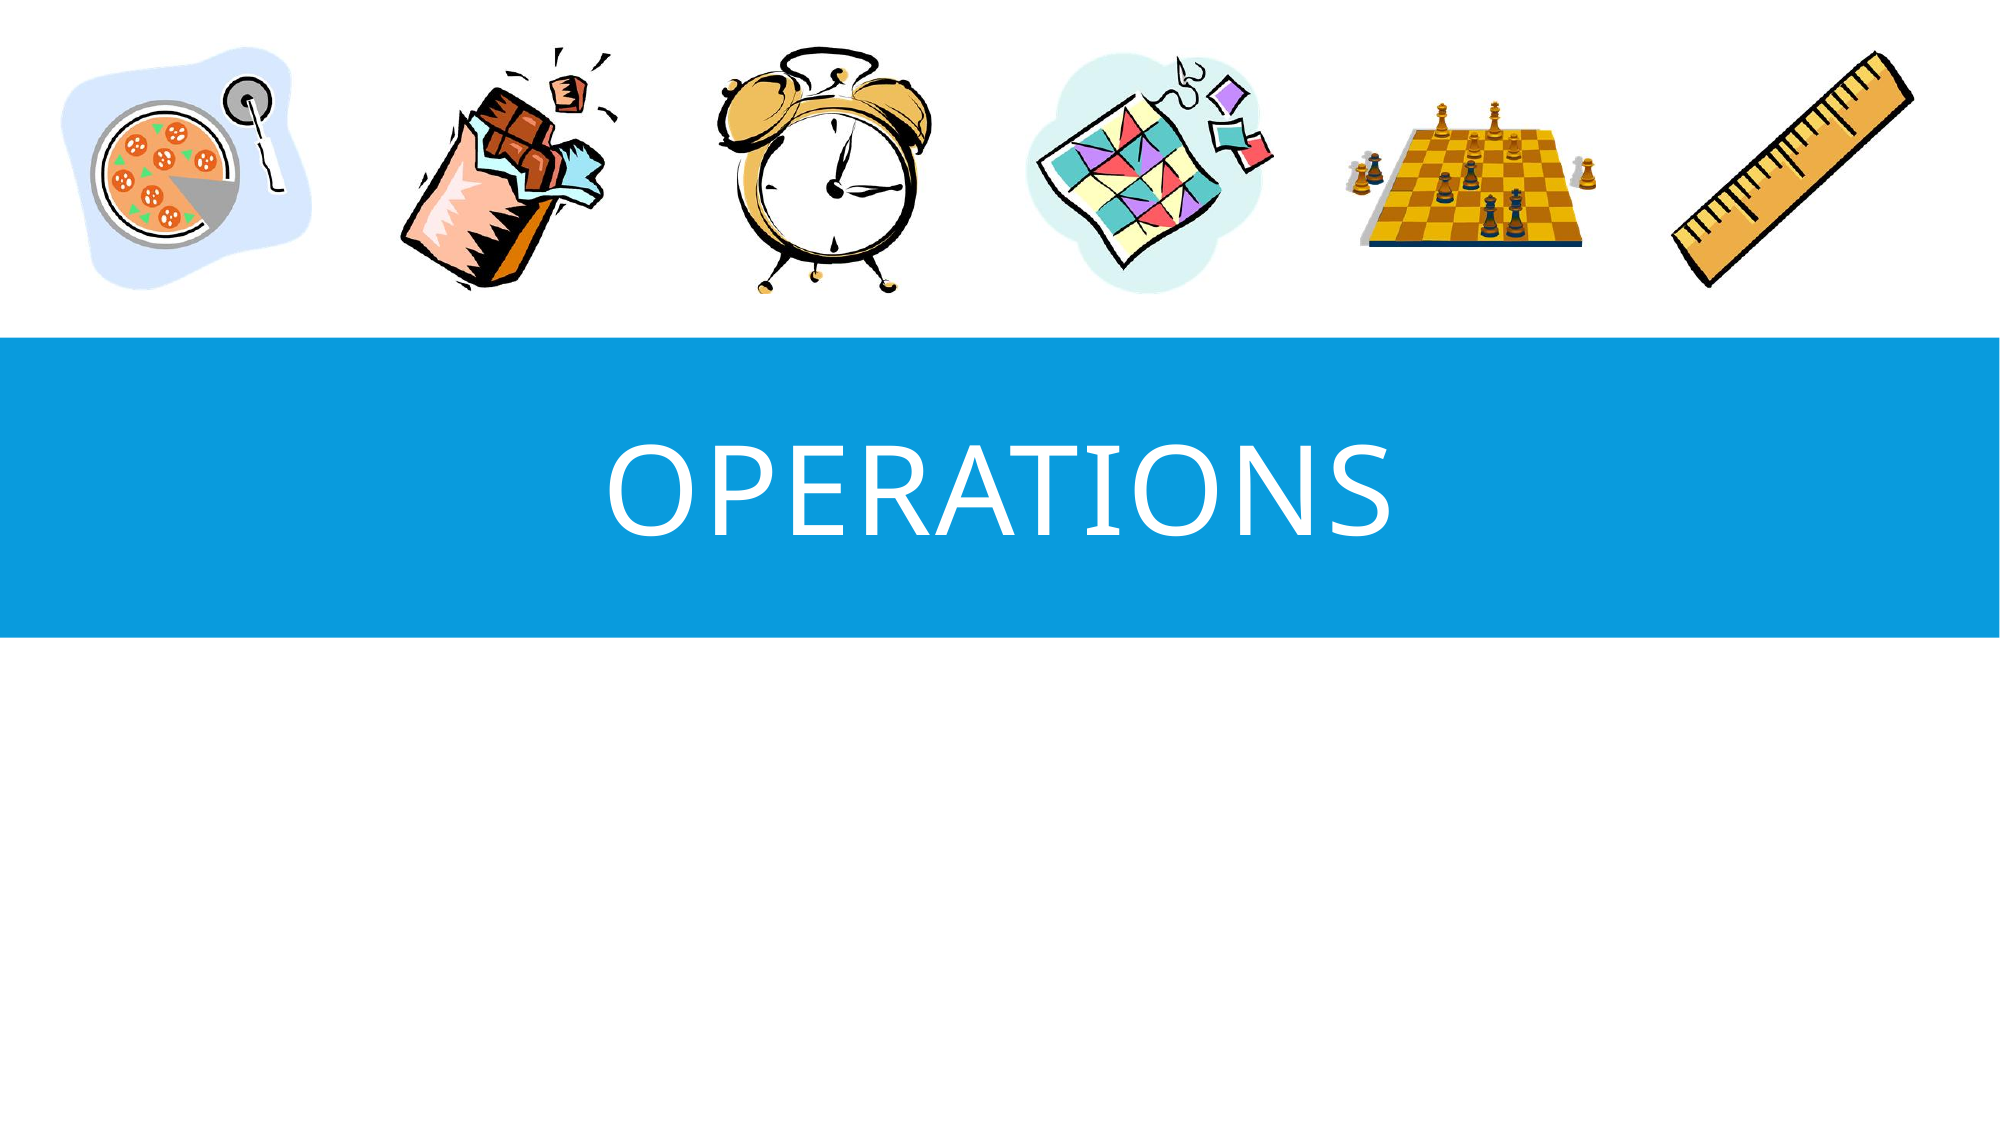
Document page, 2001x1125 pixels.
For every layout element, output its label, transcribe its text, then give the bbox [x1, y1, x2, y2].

picture [382, 43, 634, 294]
picture [1345, 48, 1597, 300]
picture [1025, 48, 1275, 298]
title Operations [136, 362, 1862, 638]
picture [705, 45, 954, 294]
picture [60, 43, 312, 294]
picture [1667, 43, 1919, 294]
